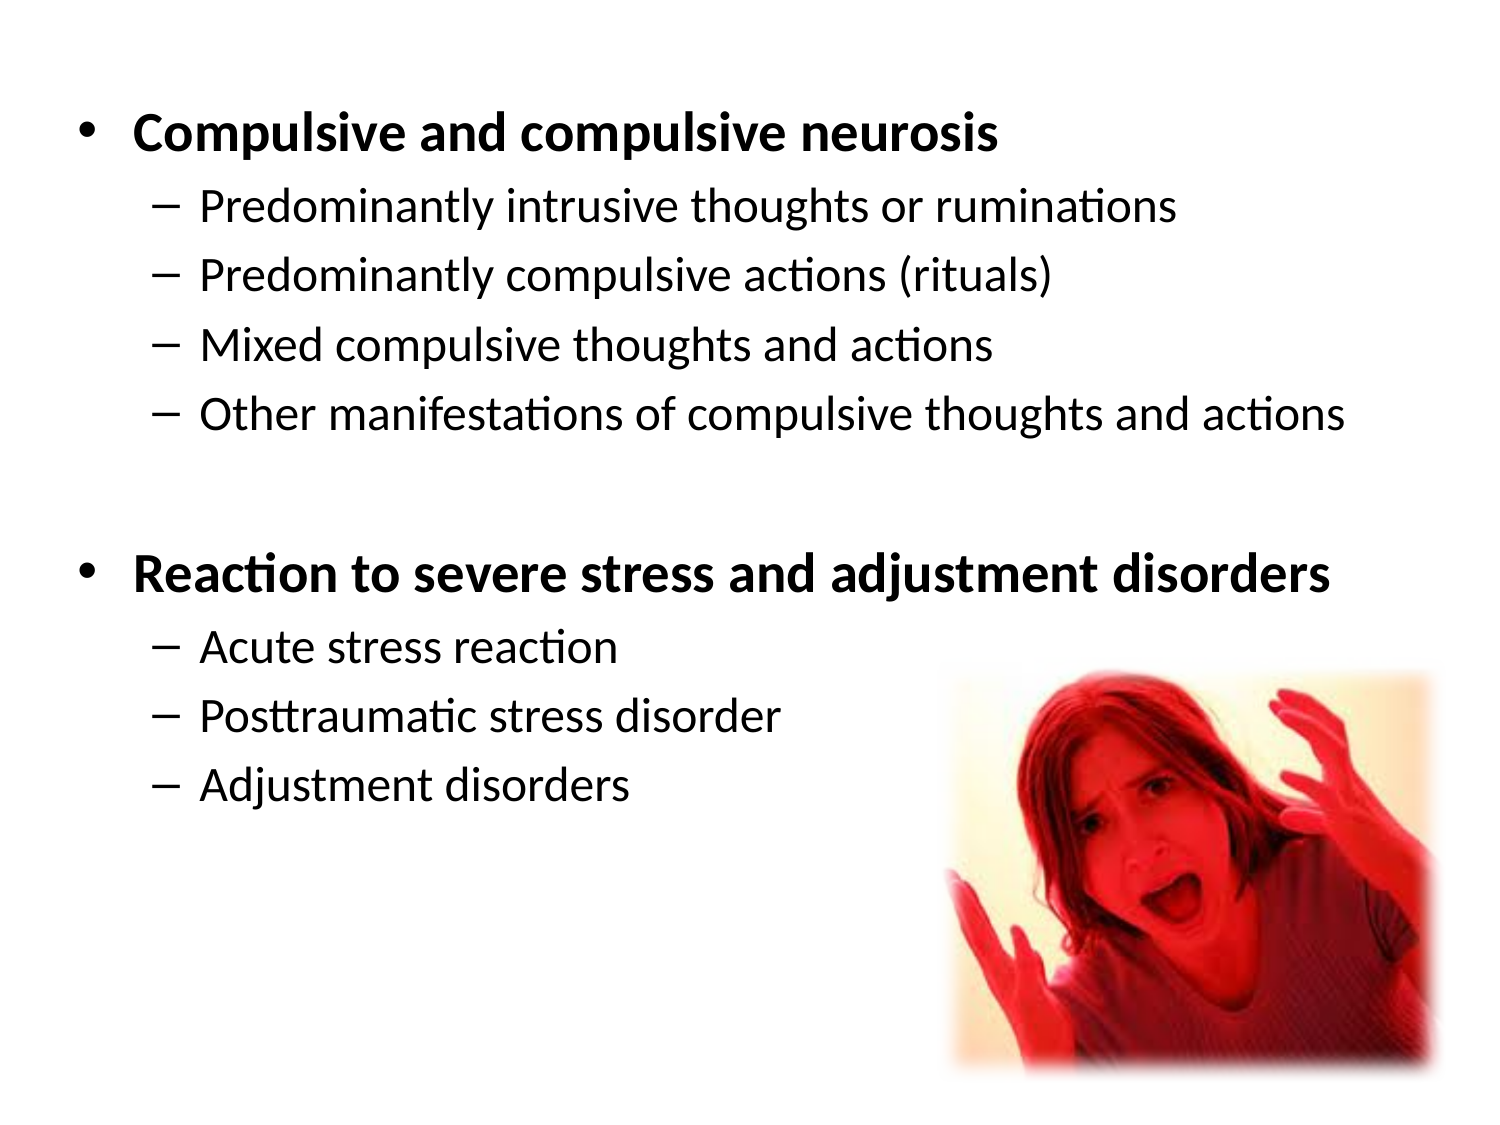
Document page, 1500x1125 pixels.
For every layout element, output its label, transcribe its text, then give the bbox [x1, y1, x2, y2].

list Compulsive and compulsive neurosis Predominantly intrusive thoughts or ruminations Predominantly compulsive actions (rituals) Mixed compulsive thoughts and actions Other manifestations of compulsive thoughts and actions Reaction to severe stress and adjustment disorders Acute stress reaction Posttraumatic stress disorder Adjustment disorders [62, 87, 1413, 830]
picture [937, 657, 1446, 1084]
